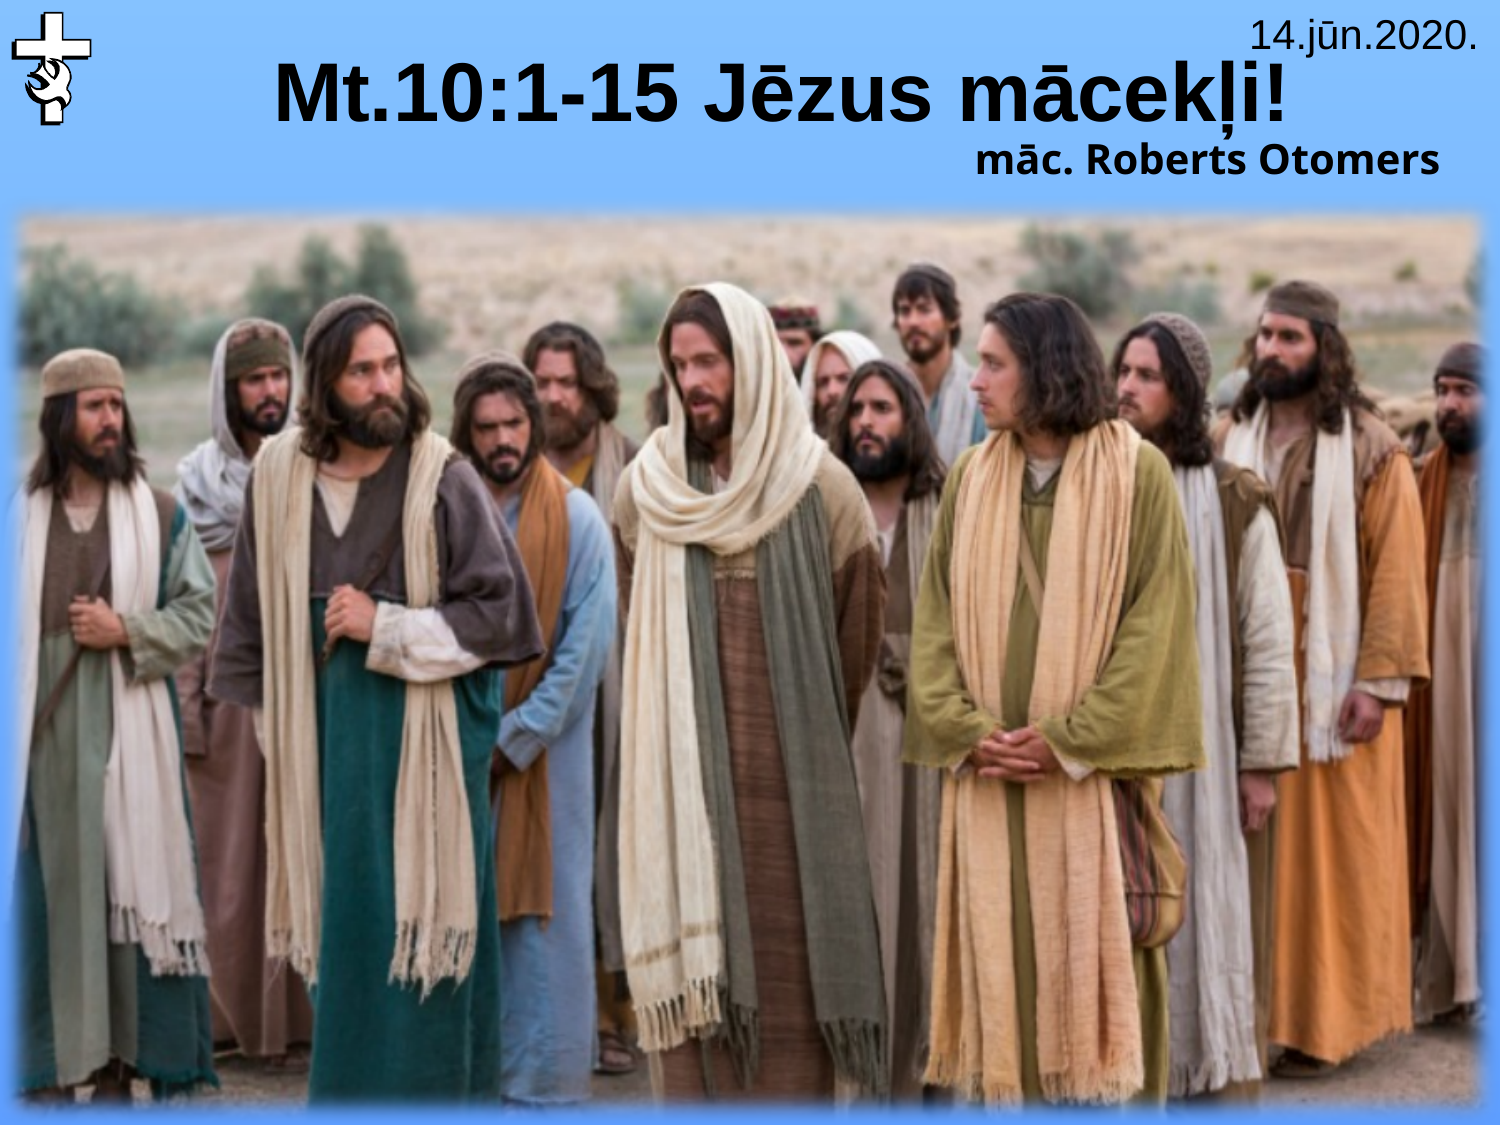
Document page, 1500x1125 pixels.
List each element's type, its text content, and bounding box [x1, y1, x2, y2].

text_box 14.jūn.2020. [1234, 0, 1500, 65]
text_box māc. Roberts Otomers [915, 125, 1500, 191]
title Mt.10:1-15 Jēzus mācekļi! [52, 0, 1500, 177]
picture [11, 11, 92, 126]
picture [0, 195, 1500, 1125]
